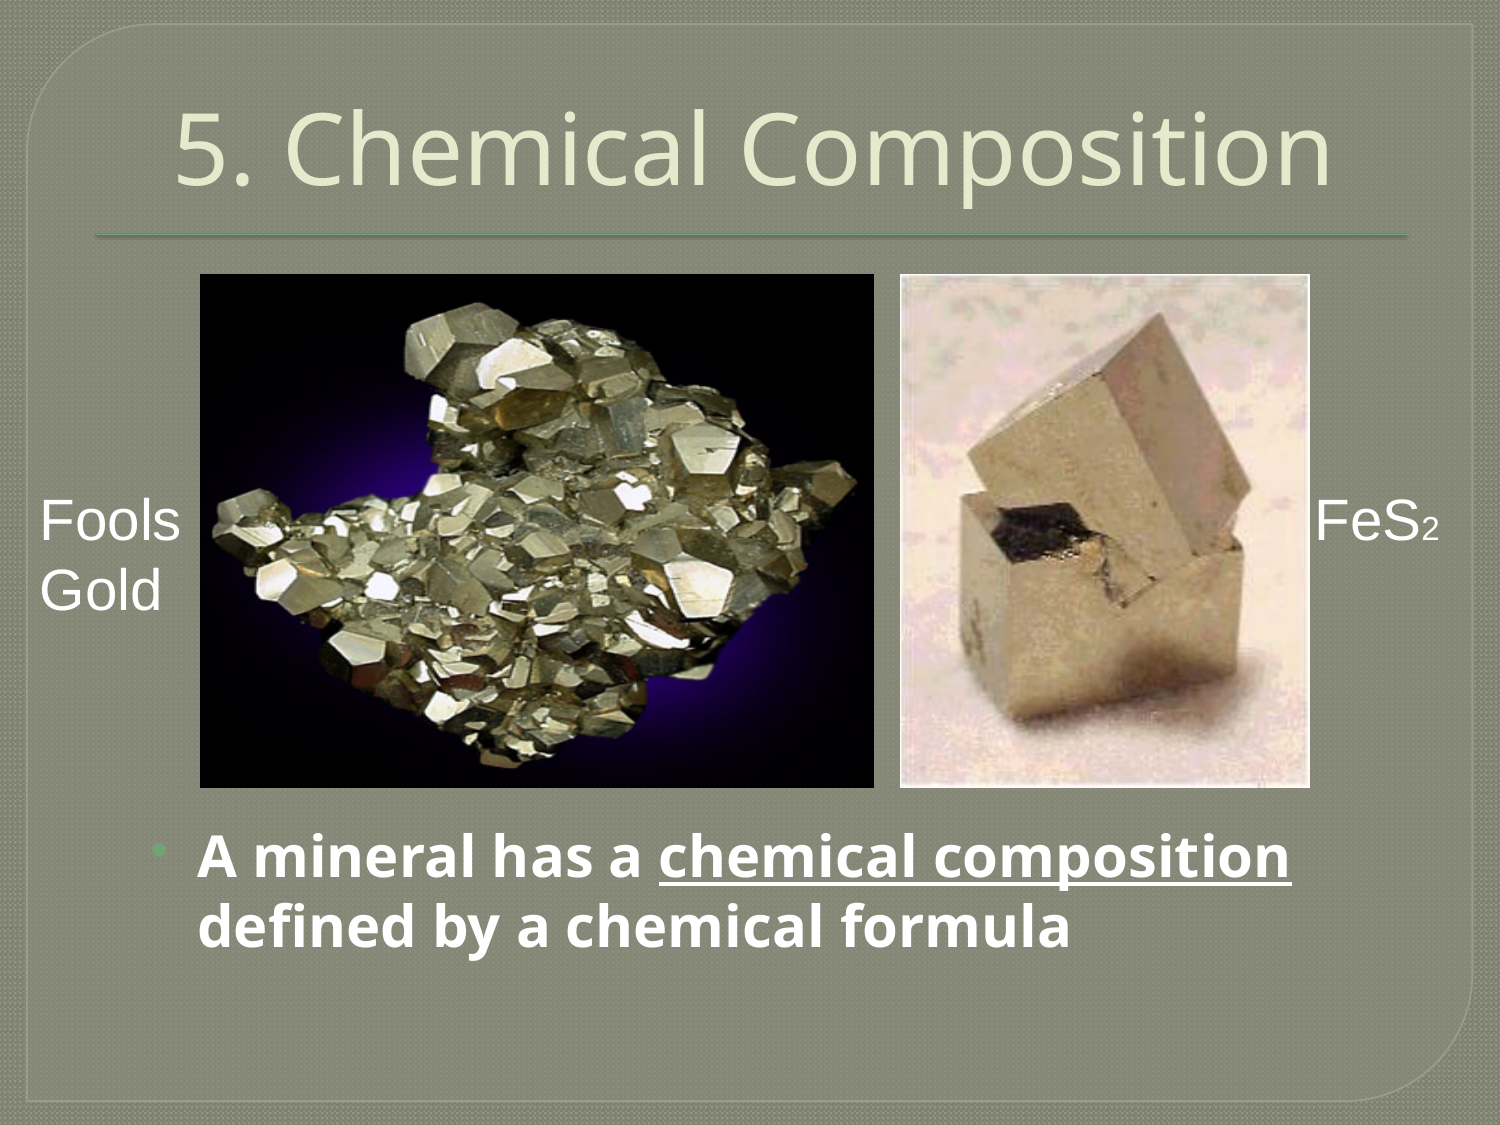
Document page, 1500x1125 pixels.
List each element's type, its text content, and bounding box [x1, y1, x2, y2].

list A mineral has a chemical composition defined by a chemical formula [137, 812, 1325, 1013]
text_box FeS2 [1316, 474, 1475, 560]
title 5. Chemical Composition [112, 87, 1388, 213]
text_box Fools Gold [24, 474, 192, 630]
picture [899, 274, 1311, 788]
picture [199, 274, 874, 788]
